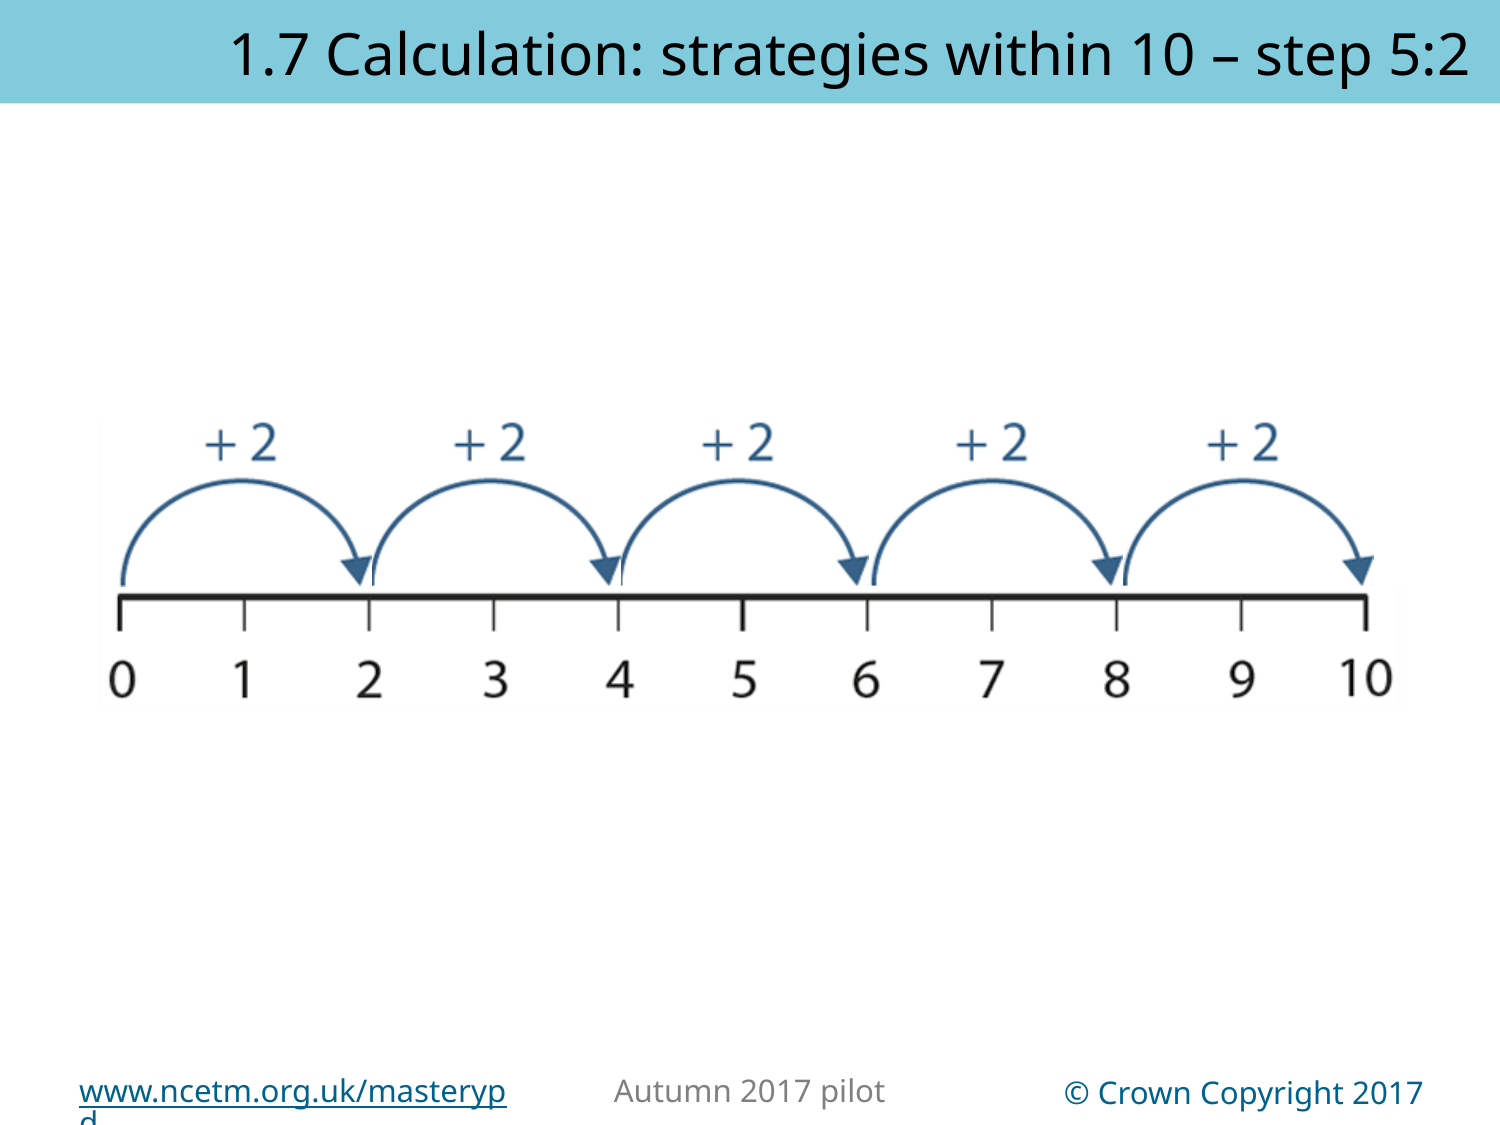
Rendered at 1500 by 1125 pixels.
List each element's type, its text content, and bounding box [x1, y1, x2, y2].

list 1.7 Calculation: strategies within 10 – step 5:2 [0, 0, 1500, 104]
picture [99, 420, 1401, 713]
